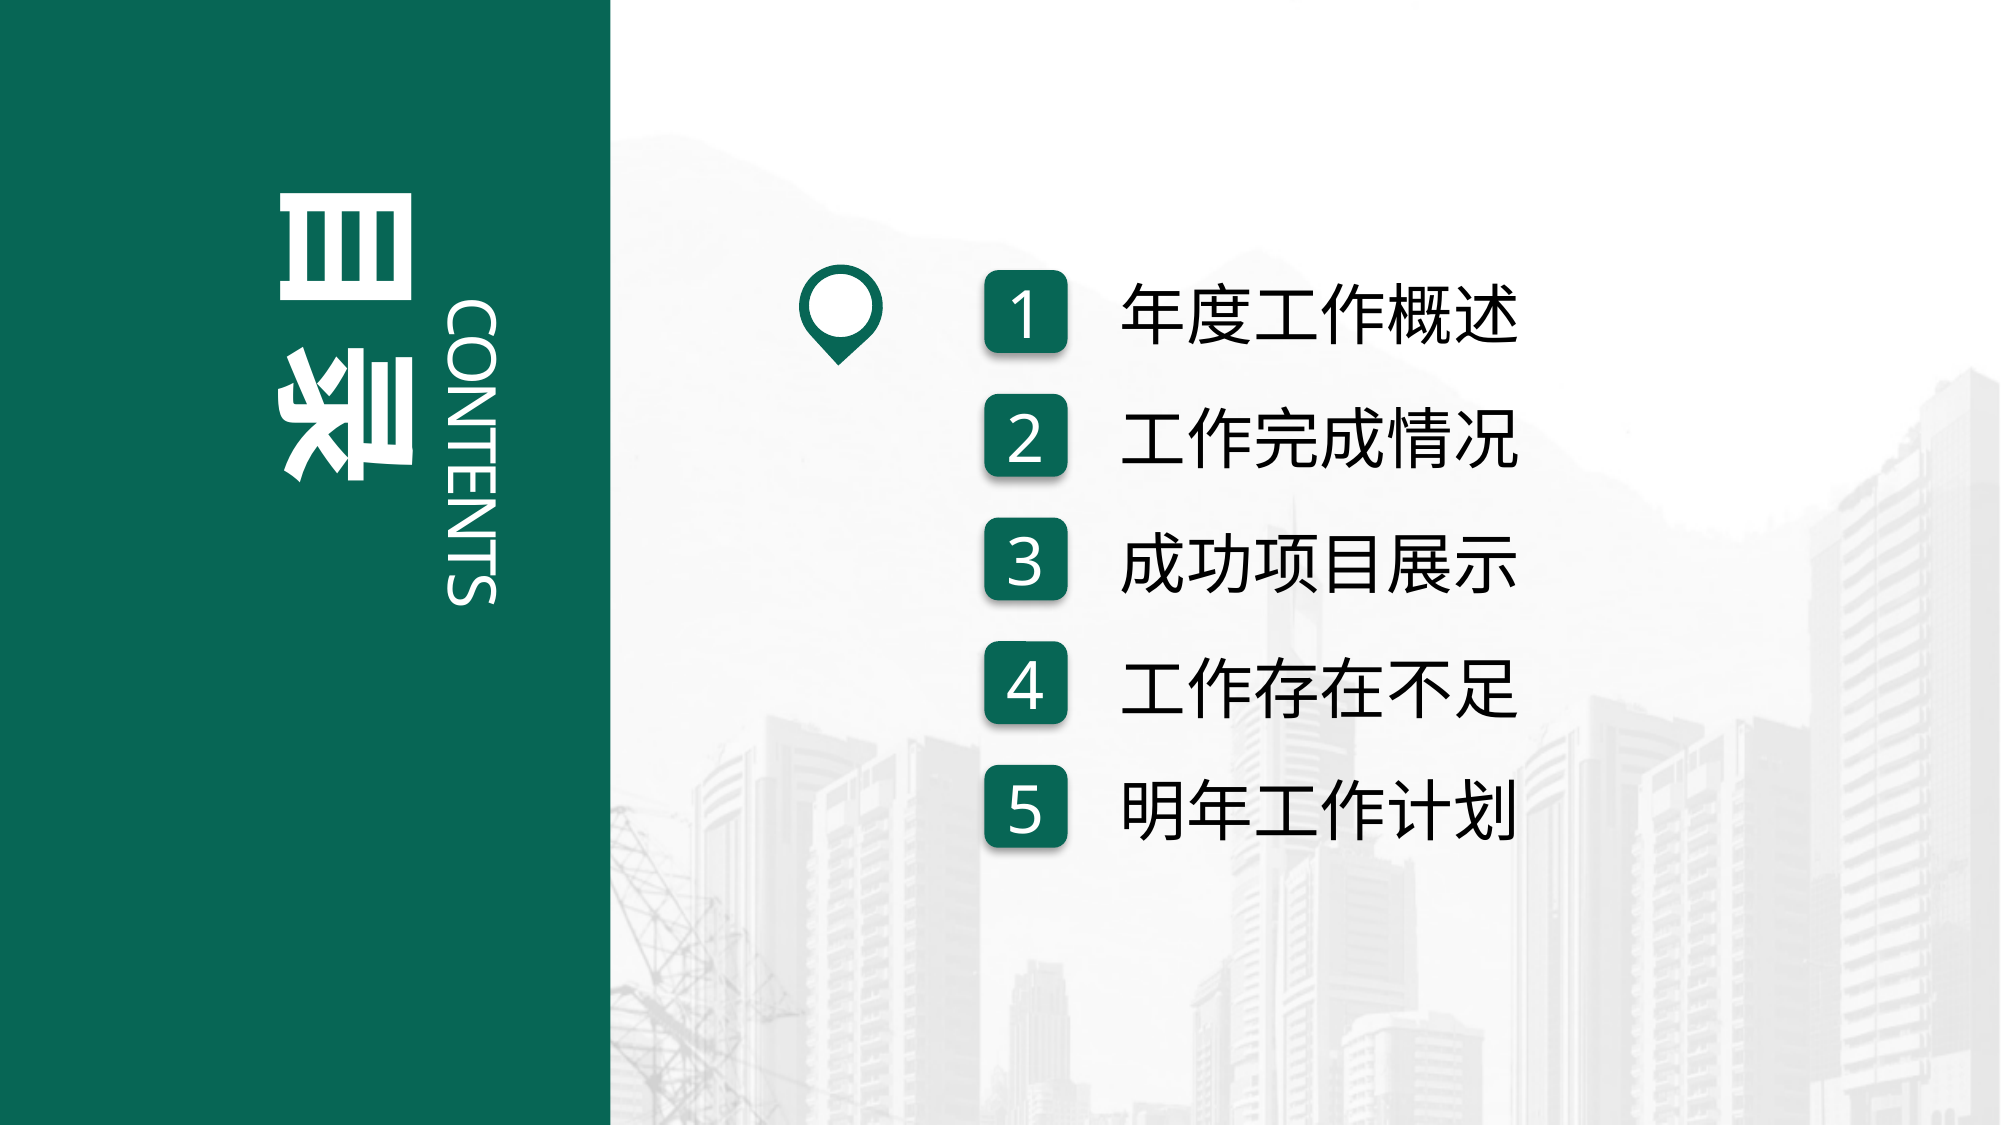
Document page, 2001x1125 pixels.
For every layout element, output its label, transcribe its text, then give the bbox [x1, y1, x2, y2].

text_box 2 [983, 392, 1069, 478]
picture [611, 0, 2001, 1125]
text_box [0, 0, 611, 1125]
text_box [237, 157, 523, 625]
text_box 5 [983, 763, 1069, 849]
text_box 成功项目展示 [1104, 514, 1536, 610]
text_box 4 [983, 640, 1069, 726]
text_box 工作完成情况 [1104, 389, 1536, 485]
text_box 年度工作概述 [1104, 265, 1536, 361]
text_box 3 [983, 516, 1069, 602]
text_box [800, 265, 882, 348]
text_box 1 [983, 269, 1069, 355]
text_box 明年工作计划 [1104, 761, 1536, 857]
text_box 工作存在不足 [1104, 639, 1536, 735]
